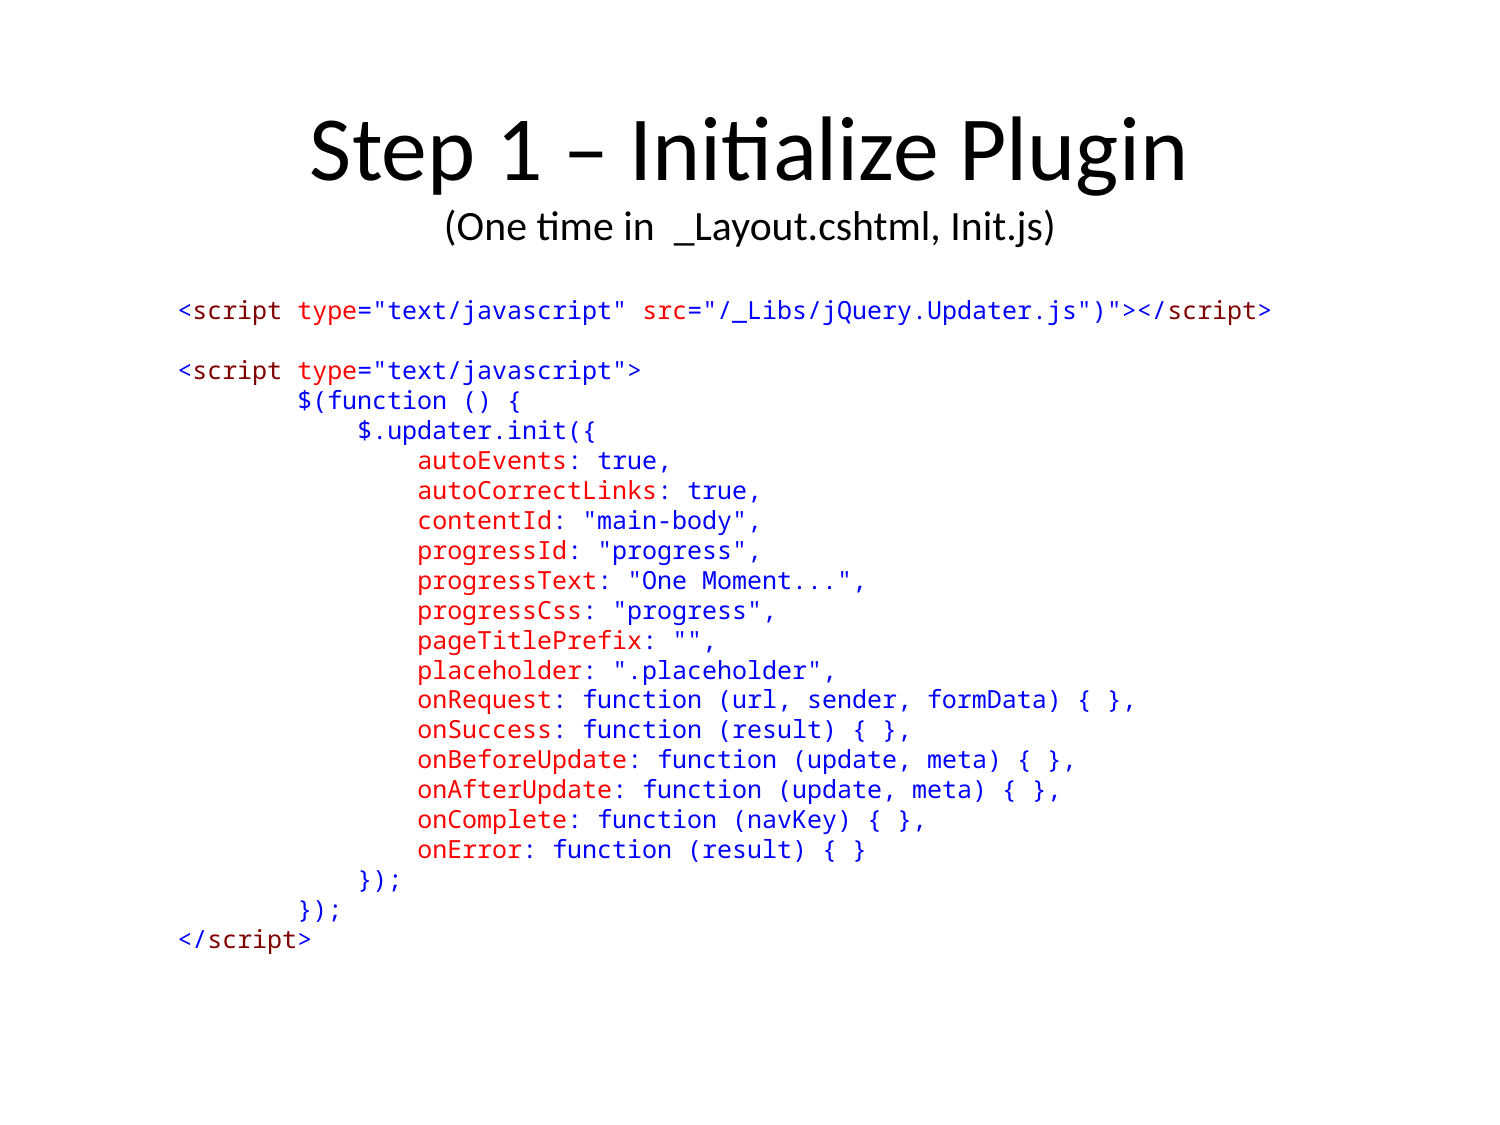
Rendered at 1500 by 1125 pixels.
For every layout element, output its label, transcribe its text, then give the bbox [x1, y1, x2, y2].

text_box <script type="text/javascript" src="/_Libs/jQuery.Updater.js")"></script> <script type="text/javascript"> $(function () { $.updater.init({ autoEvents: true, autoCorrectLinks: true, contentId: "main-body", progressId: "progress", progressText: "One Moment...", progressCss: "progress", pageTitlePrefix: "", placeholder: ".placeholder", onRequest: function (url, sender, formData) { }, onSuccess: function (result) { }, onBeforeUpdate: function (update, meta) { }, onAfterUpdate: function (update, meta) { }, onComplete: function (navKey) { }, onError: function (result) { } }); }); </script> [162, 287, 1313, 961]
title Step 1 – Initialize Plugin (One time in _Layout.cshtml, Init.js) [75, 75, 1425, 263]
